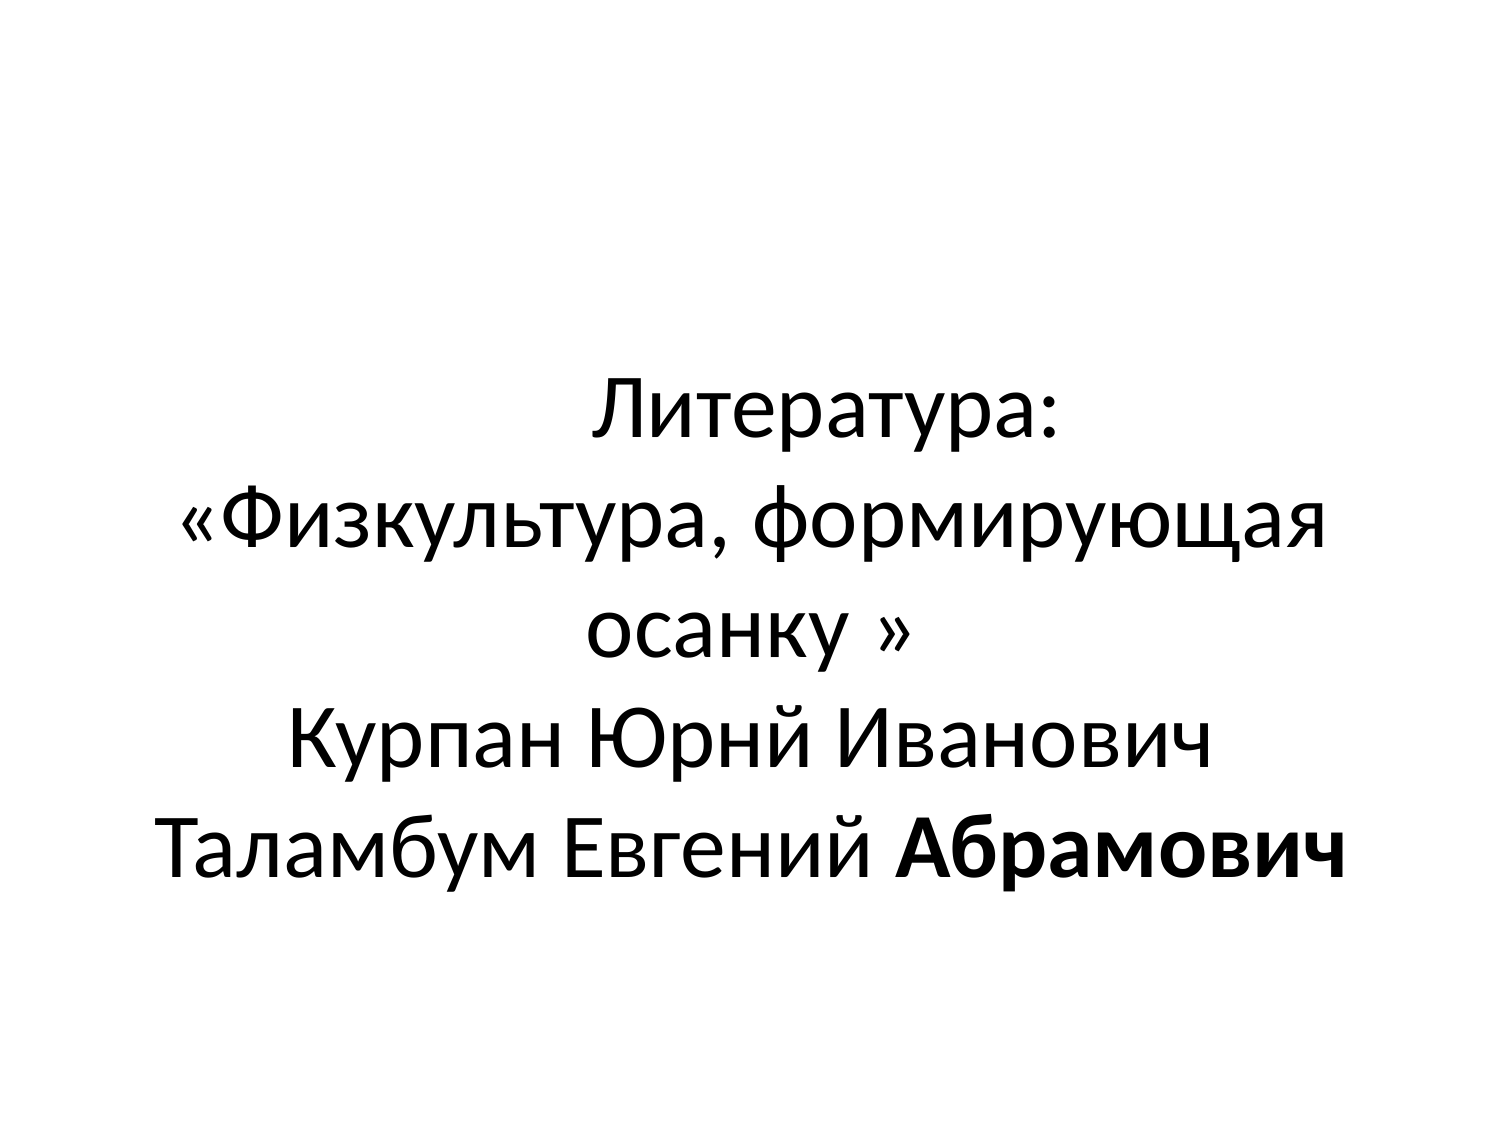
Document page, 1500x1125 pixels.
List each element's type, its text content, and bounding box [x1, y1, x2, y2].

title Литература: «Физкультура, формирующая осанку » Курпан Юрнй Иванович Таламбум Евгений Абрамович [76, 338, 1427, 904]
